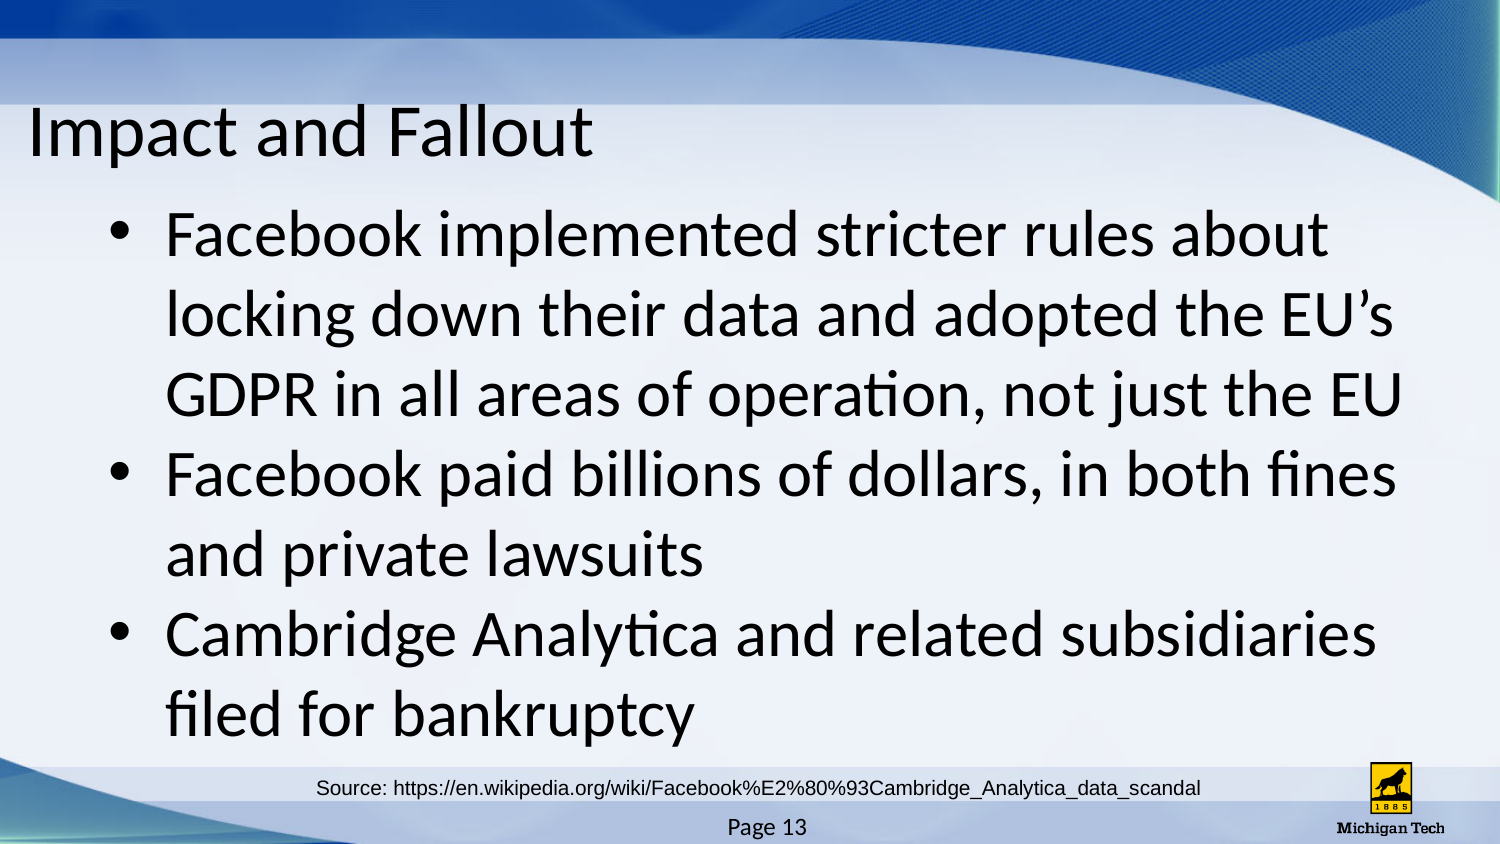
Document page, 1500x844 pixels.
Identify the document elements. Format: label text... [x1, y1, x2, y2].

picture [0, 0, 1500, 844]
list Facebook implemented stricter rules about locking down their data and adopted the EU’s GDPR in all areas of operation, not just the EU Facebook paid billions of dollars, in both fines and private lawsuits Cambridge Analytica and related subsidiaries filed for bankruptcy [75, 182, 1425, 783]
text_box Source: https://en.wikipedia.org/wiki/Facebook%E2%80%93Cambridge_Analytica_data_scandal [301, 767, 1285, 808]
title Impact and Fallout [12, 56, 1263, 197]
